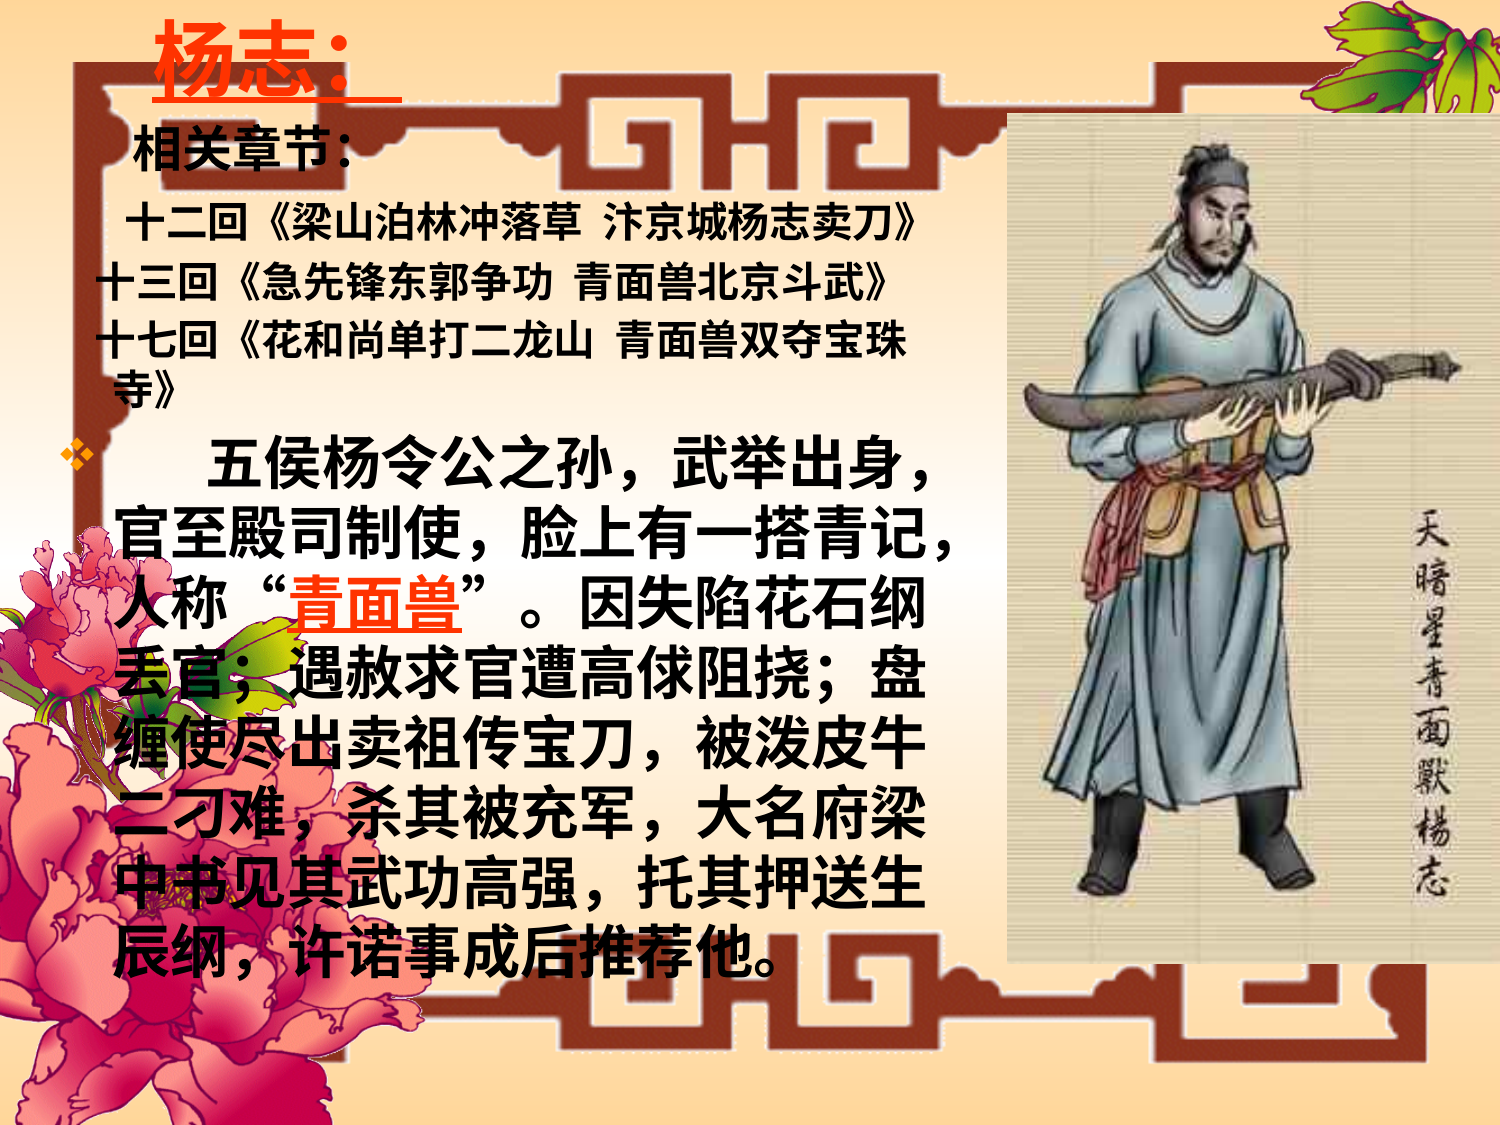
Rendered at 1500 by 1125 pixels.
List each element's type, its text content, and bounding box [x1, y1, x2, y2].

list 杨志： 相关章节： 十二回《梁山泊林冲落草 汴京城杨志卖刀》 十三回《急先锋东郭争功 青面兽北京斗武》 十七回《花和尚单打二龙山 青面兽双夺宝珠寺》 五侯杨令公之孙，武举出身，官至殿司制使，脸上有一搭青记，人称“青面兽”。因失陷花石纲丢官；遇赦求官遭高俅阻挠；盘缠使尽出卖祖传宝刀，被泼皮牛二刁难，杀其被充军，大名府梁中书见其武功高强，托其押送生辰纲，许诺事成后推荐他。 [41, 0, 999, 1047]
slide_number [1074, 1025, 1388, 1100]
picture [0, 0, 1500, 1125]
